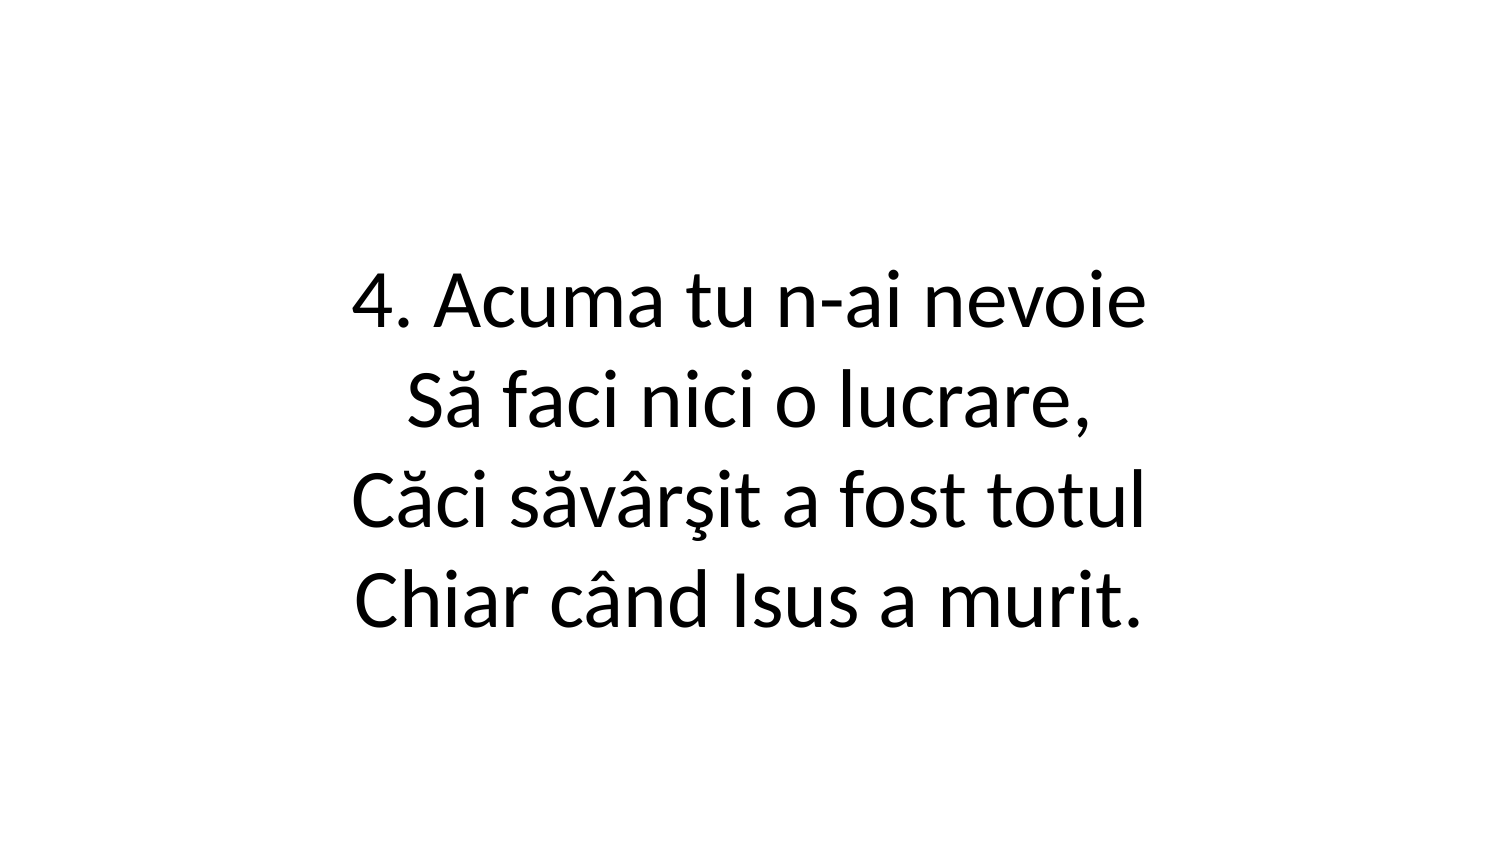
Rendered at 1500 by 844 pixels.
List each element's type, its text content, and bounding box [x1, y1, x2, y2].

text_box 4. Acuma tu n-ai nevoie Să faci nici o lucrare, Căci săvârşit a fost totul Chiar când Isus a murit. [336, 192, 1164, 652]
